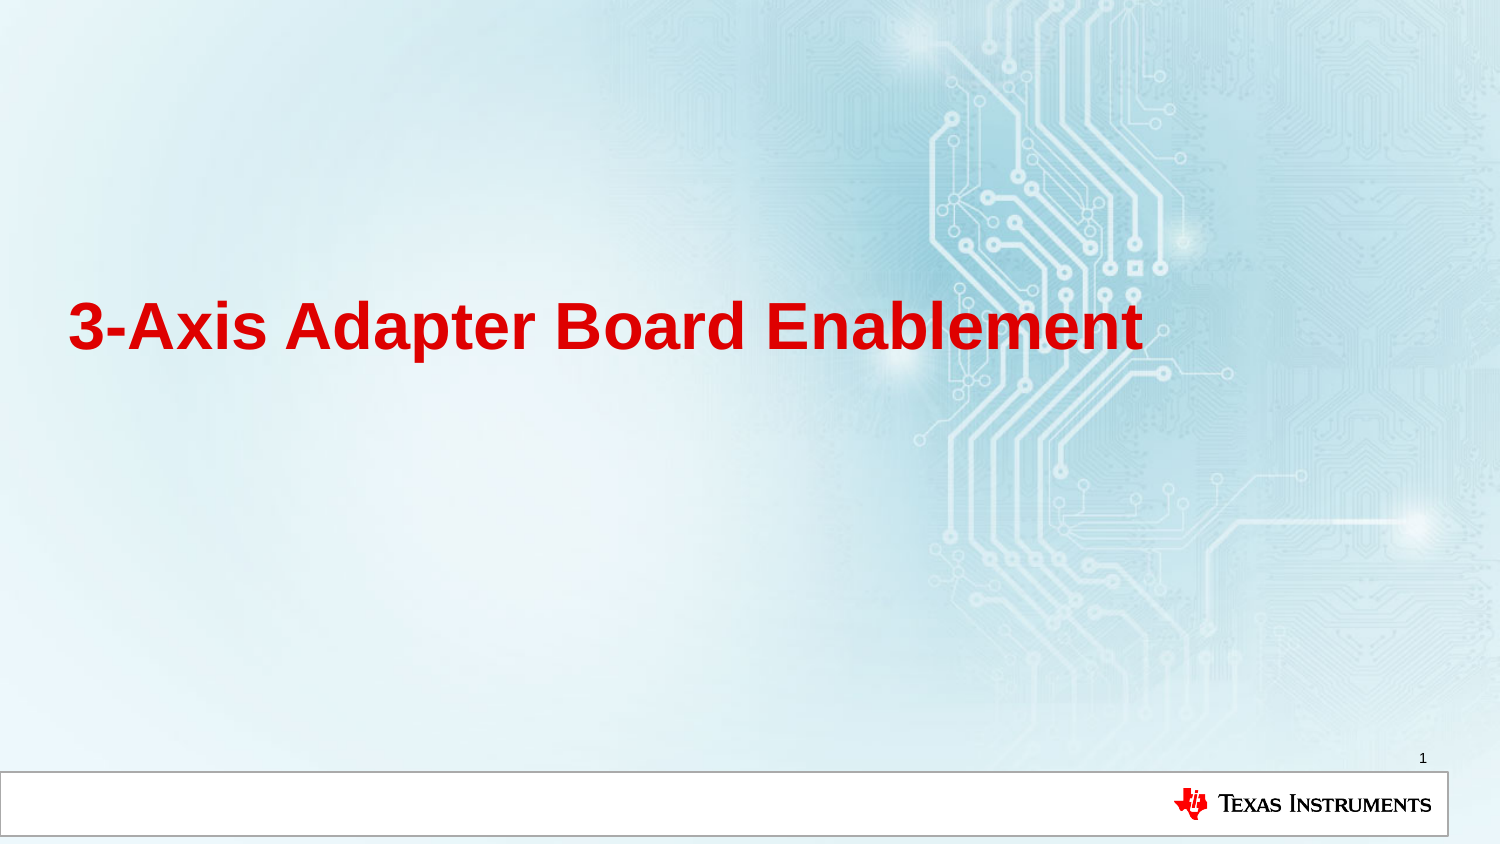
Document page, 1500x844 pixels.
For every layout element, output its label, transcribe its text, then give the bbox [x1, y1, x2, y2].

picture [1174, 788, 1431, 820]
picture [0, 0, 1500, 844]
title 3-Axis Adapter Board Enablement [56, 238, 1444, 421]
slide_number 1 [1089, 742, 1440, 769]
